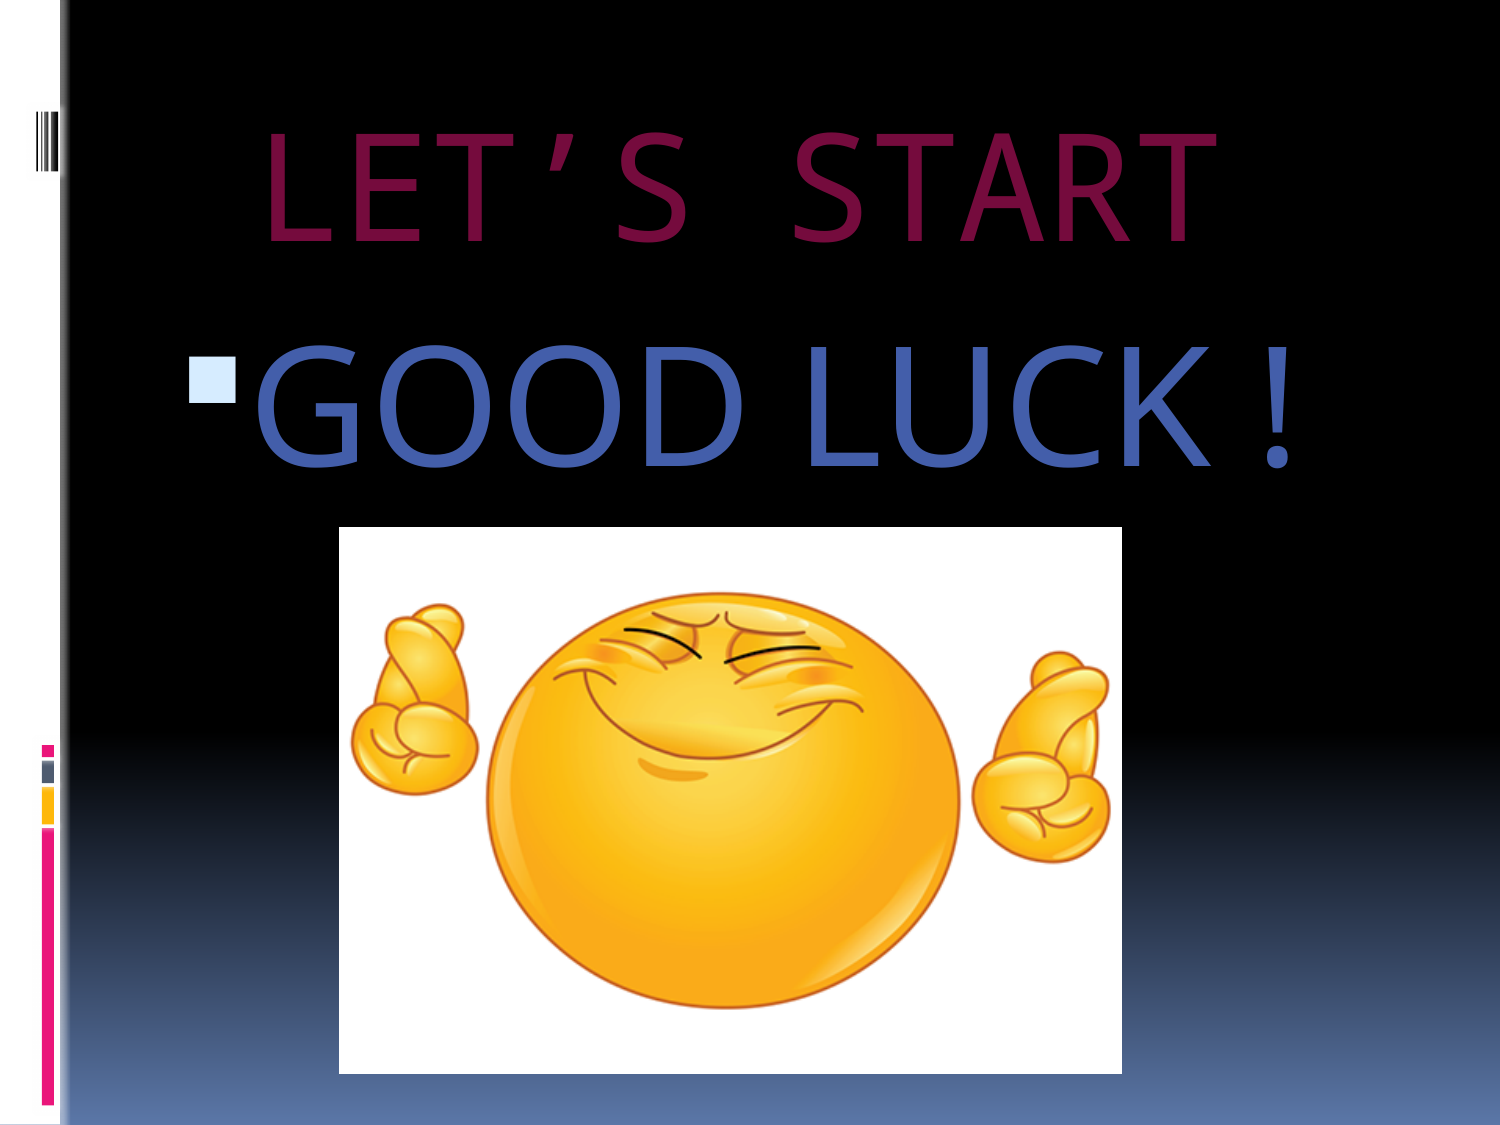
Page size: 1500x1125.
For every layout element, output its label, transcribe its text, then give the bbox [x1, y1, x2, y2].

picture [339, 526, 1123, 1075]
title LET’S START [150, 83, 1425, 234]
list GOOD LUCK ! [150, 292, 1425, 1043]
